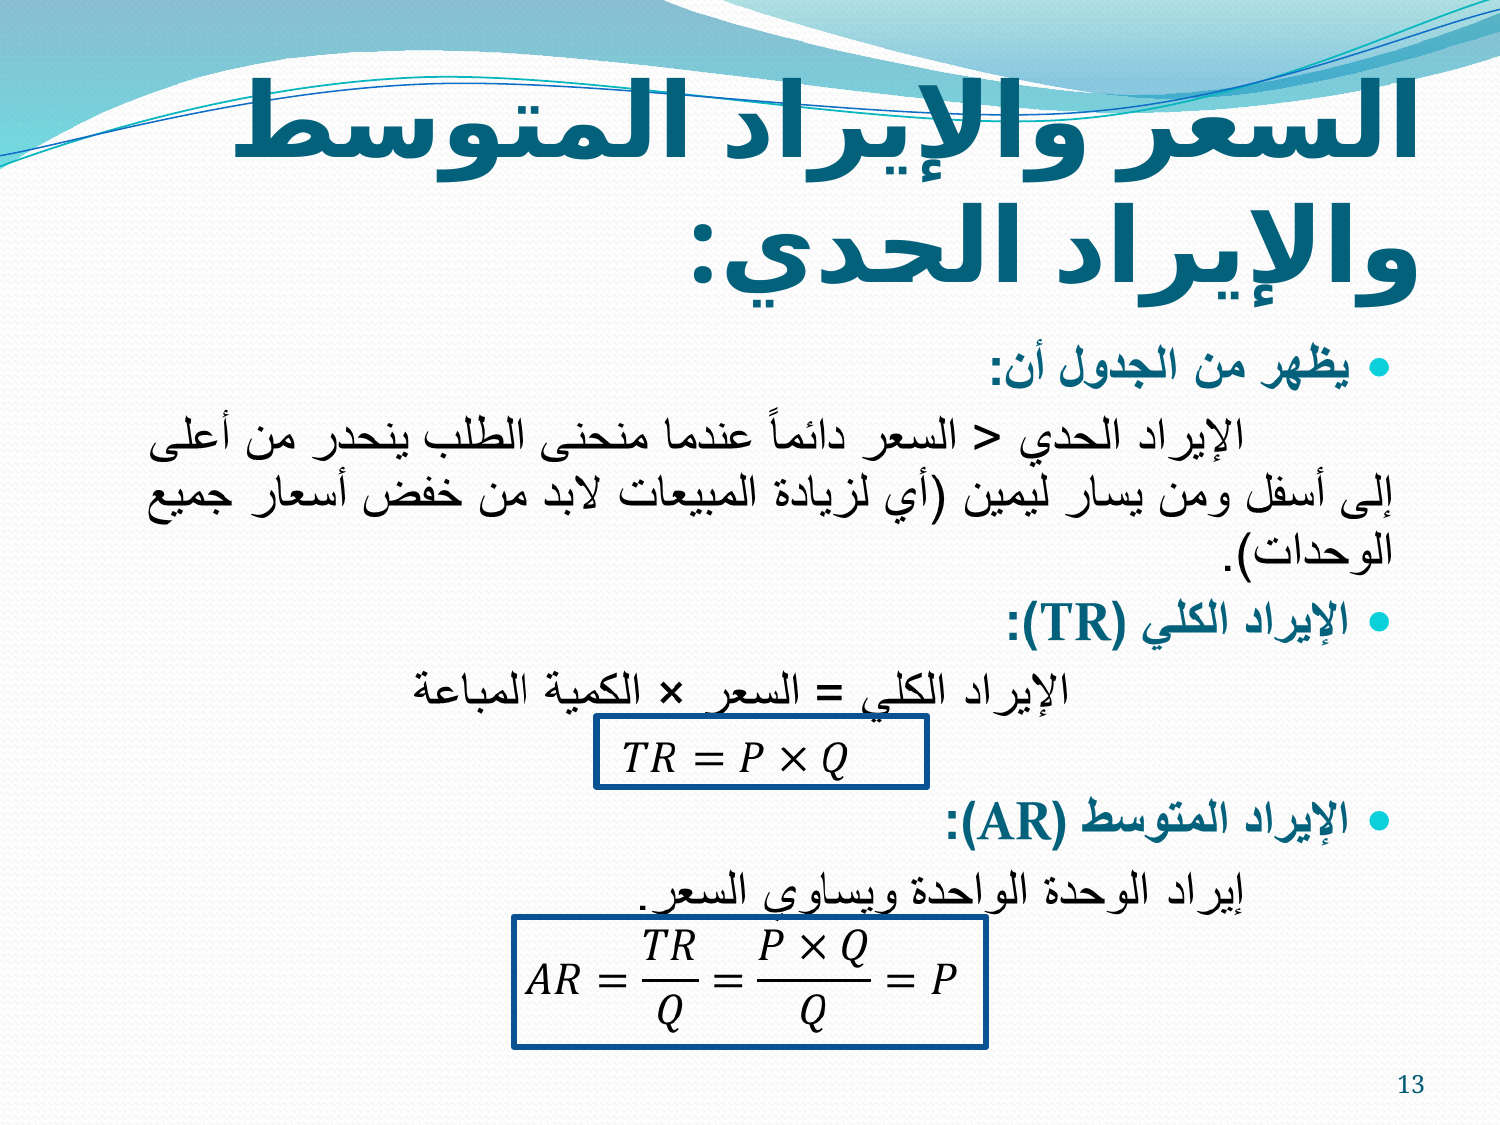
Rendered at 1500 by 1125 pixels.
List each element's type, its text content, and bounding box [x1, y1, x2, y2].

title السعر والإيراد المتوسط والإيراد الحدي: [75, 115, 1425, 303]
slide_number 13 [1299, 1042, 1425, 1103]
text_box [512, 915, 988, 1049]
list [75, 317, 1425, 1071]
text_box [594, 714, 929, 789]
